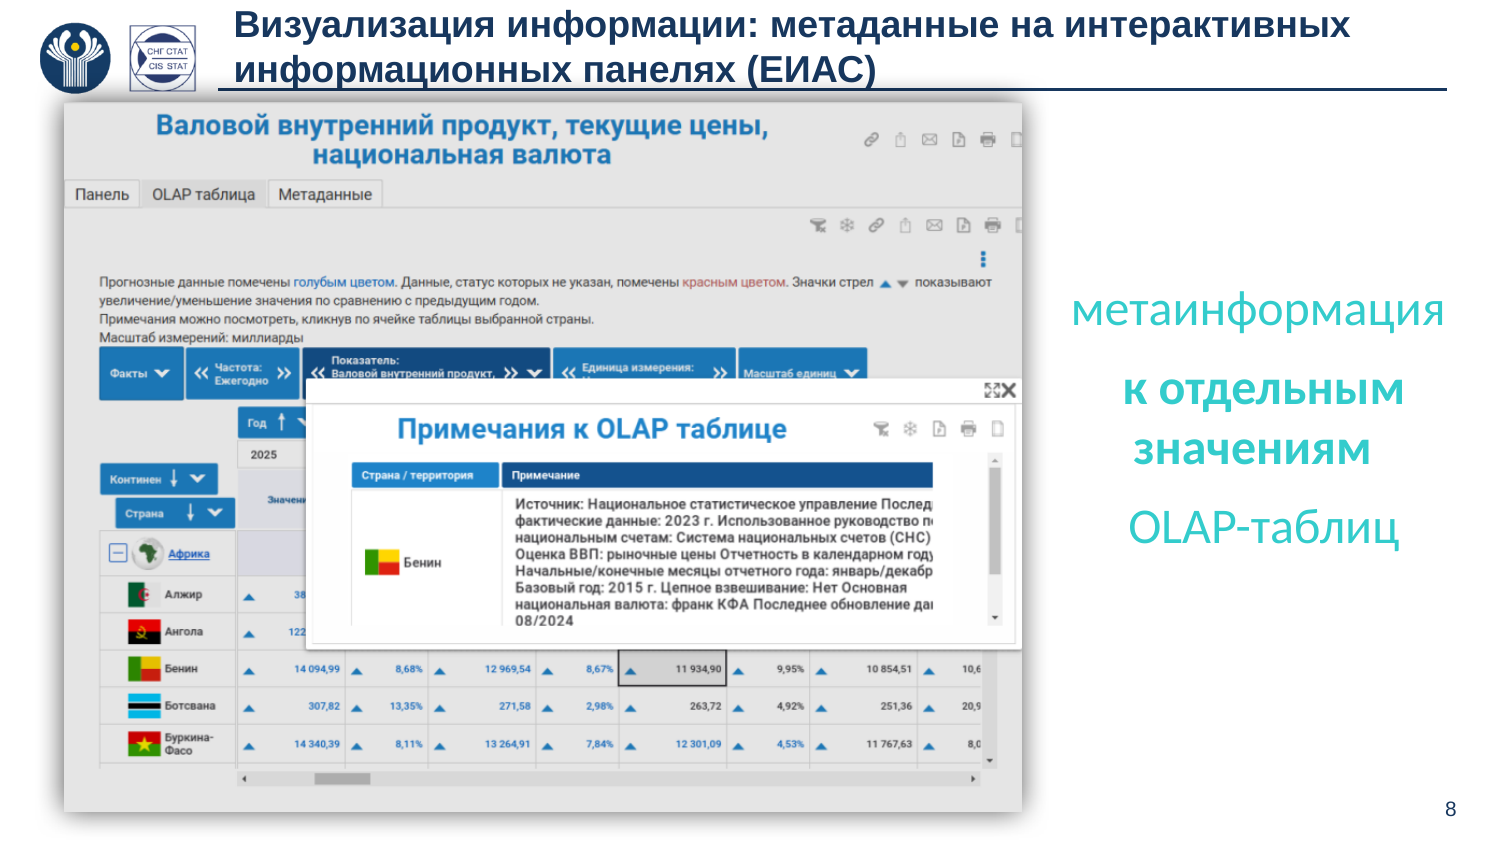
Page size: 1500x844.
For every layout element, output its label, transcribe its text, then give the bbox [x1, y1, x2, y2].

title Визуализация информации: метаданные на интерактивных информационных панелях (ЕИАС) [218, 0, 1447, 90]
text_box метаинформация к отдельным значениям OLAP-таблиц [1045, 268, 1483, 561]
picture [0, 0, 1022, 813]
